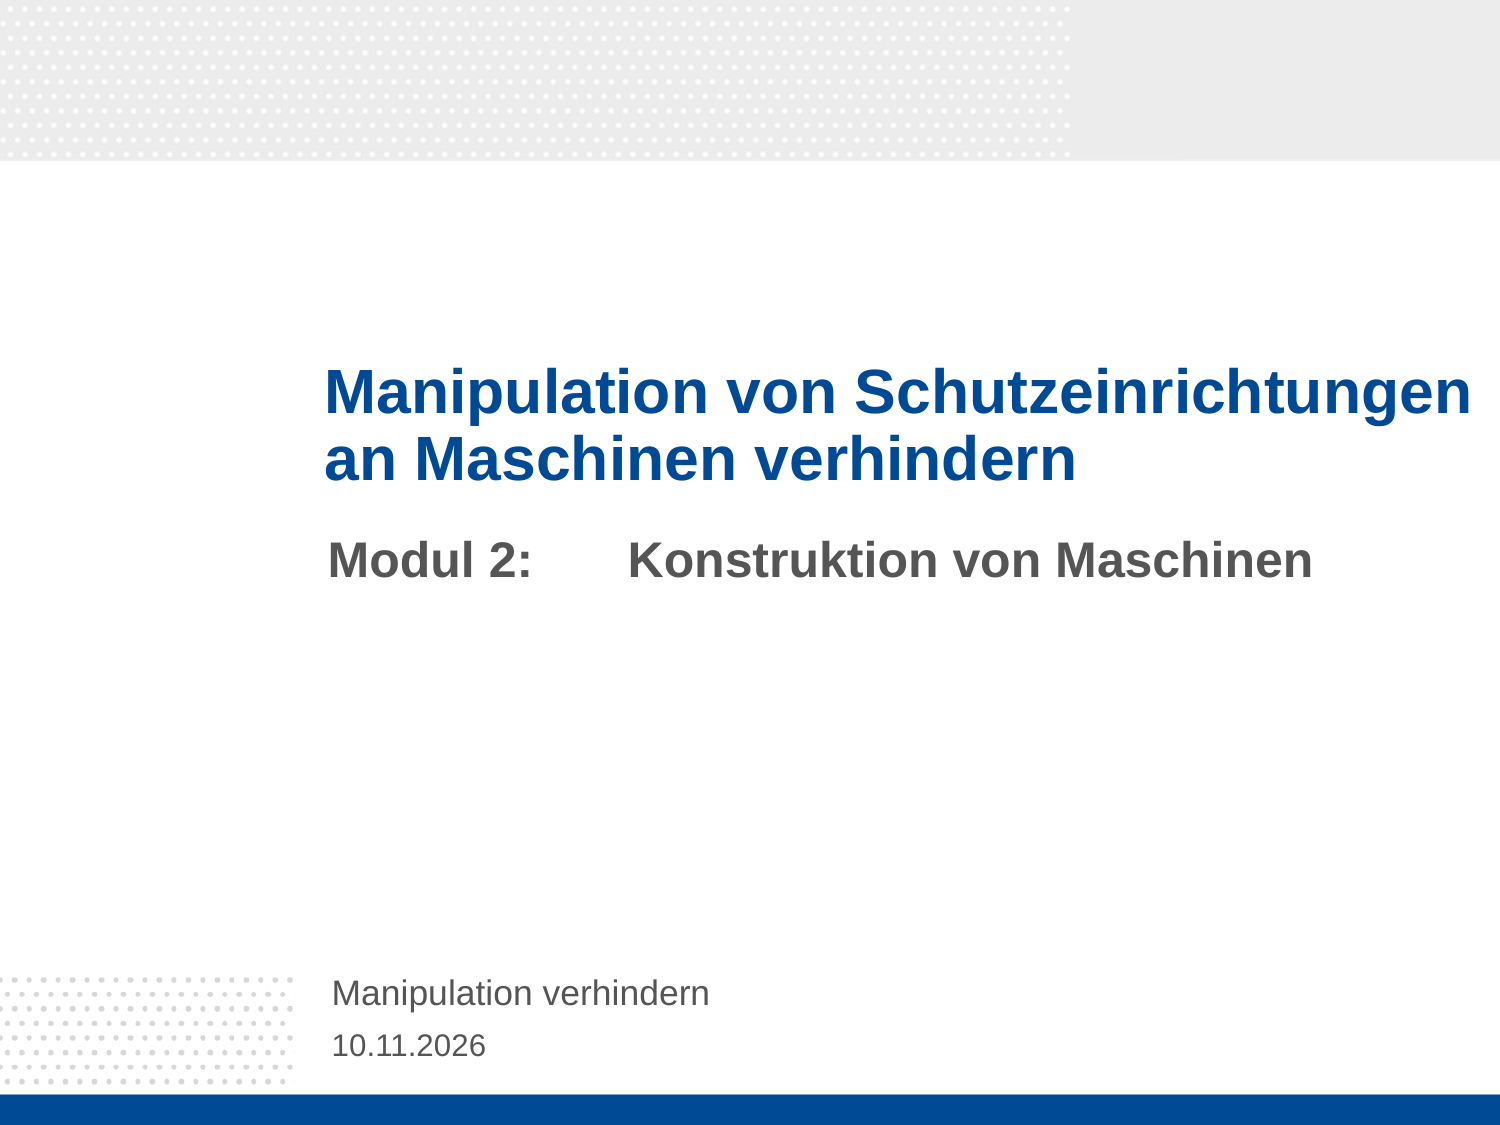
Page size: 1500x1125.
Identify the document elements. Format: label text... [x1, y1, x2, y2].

footer Manipulation verhindern [331, 969, 1421, 1023]
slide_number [331, 1025, 1421, 1079]
picture [0, 976, 1500, 1125]
subtitle Modul 2: Konstruktion von Maschinen [327, 527, 1329, 588]
picture [0, 0, 1500, 161]
title Manipulation von Schutzeinrichtungen an Maschinen verhindern [324, 359, 1483, 499]
